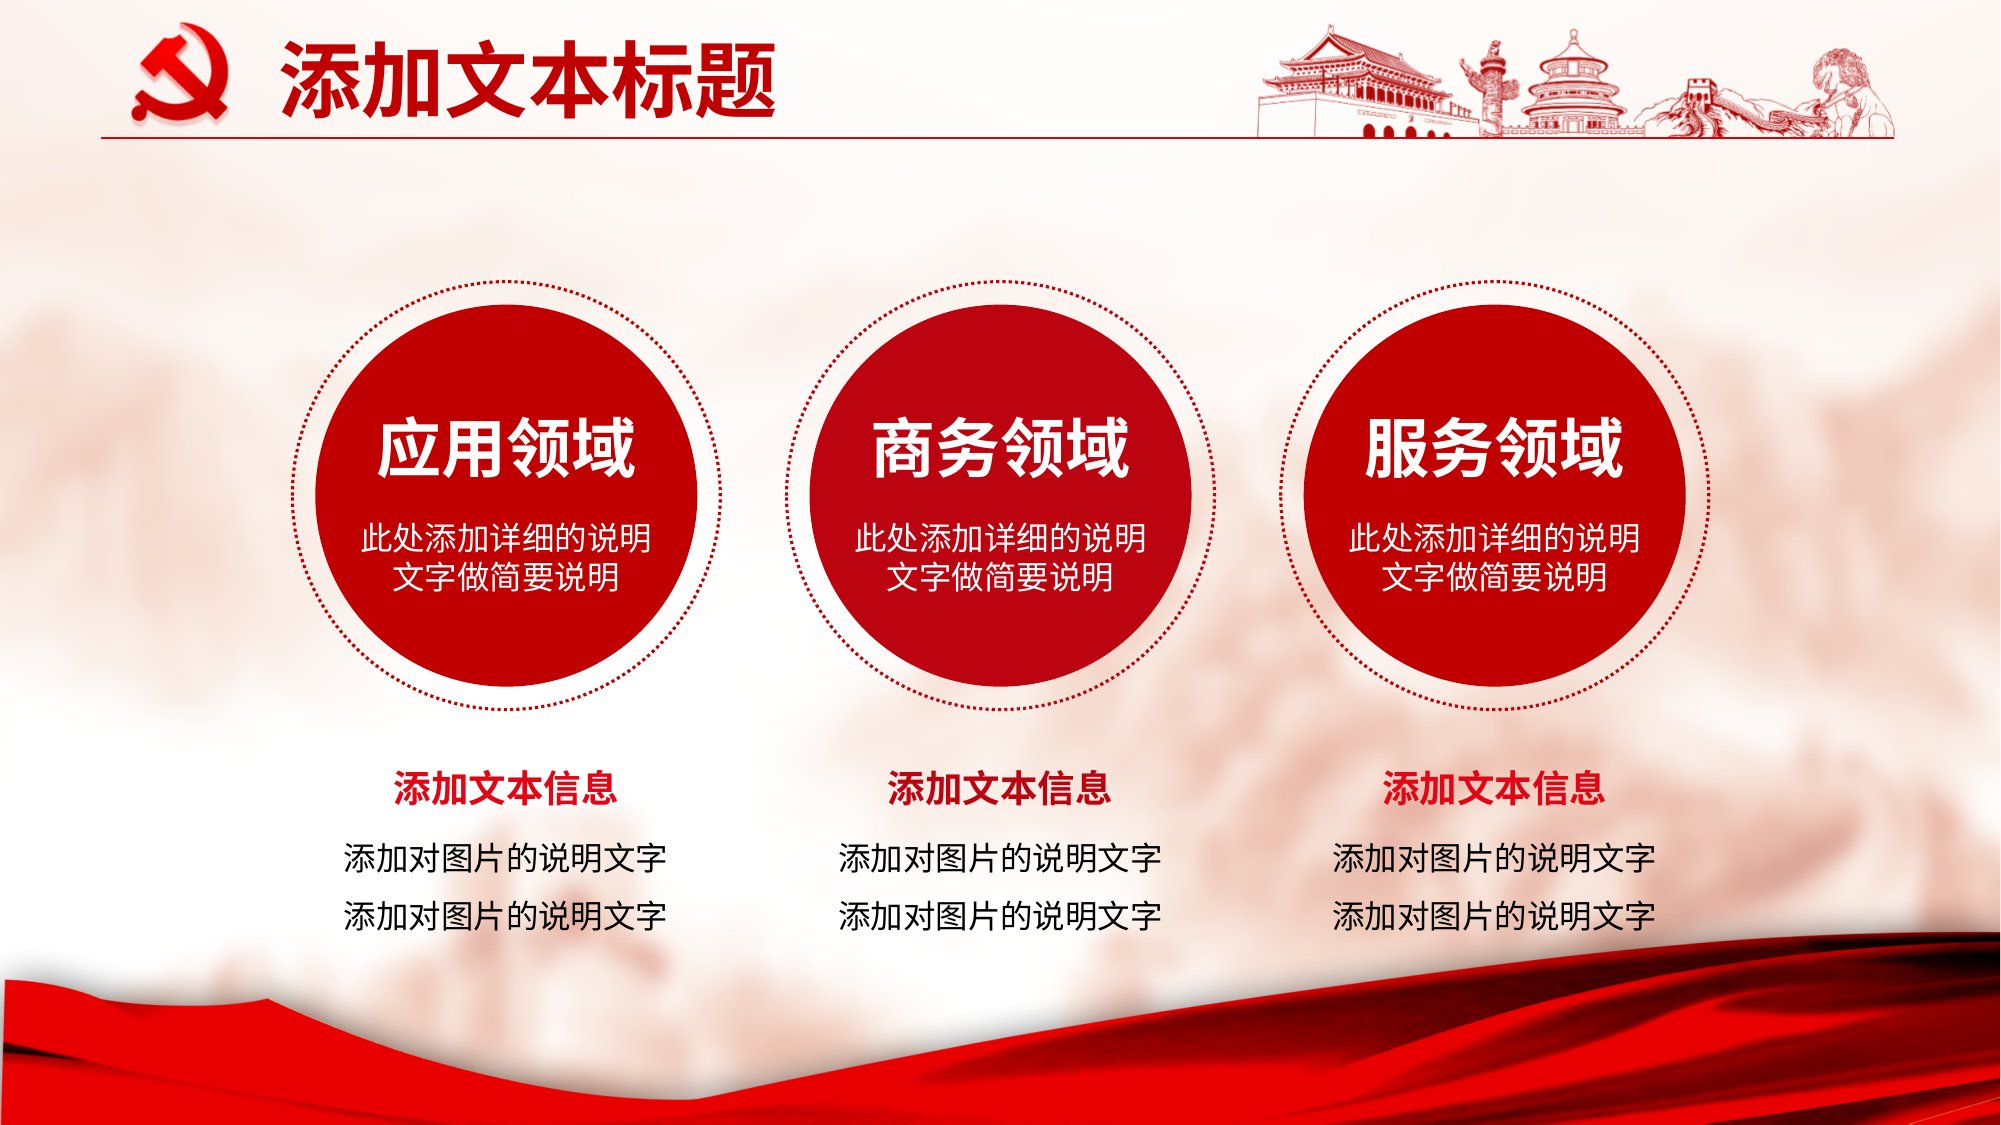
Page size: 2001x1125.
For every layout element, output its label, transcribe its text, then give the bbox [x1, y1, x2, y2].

text_box 添加文本信息 添加对图片的说明文字添加对图片的说明文字 [314, 755, 699, 977]
text_box 商务领域 此处添加详细的说明文字做简要说明 [833, 398, 1167, 606]
text_box 应用领域 此处添加详细的说明文字做简要说明 [339, 398, 673, 606]
text_box [784, 279, 1217, 712]
text_box 添加文本标题 [15, 20, 1042, 136]
text_box 添加文本信息 添加对图片的说明文字添加对图片的说明文字 [1302, 755, 1687, 977]
picture [0, 0, 2001, 1125]
text_box [1278, 279, 1711, 712]
text_box 服务领域 此处添加详细的说明文字做简要说明 [1328, 398, 1662, 606]
text_box [290, 279, 723, 712]
text_box 添加文本信息 添加对图片的说明文字添加对图片的说明文字 [808, 755, 1193, 977]
